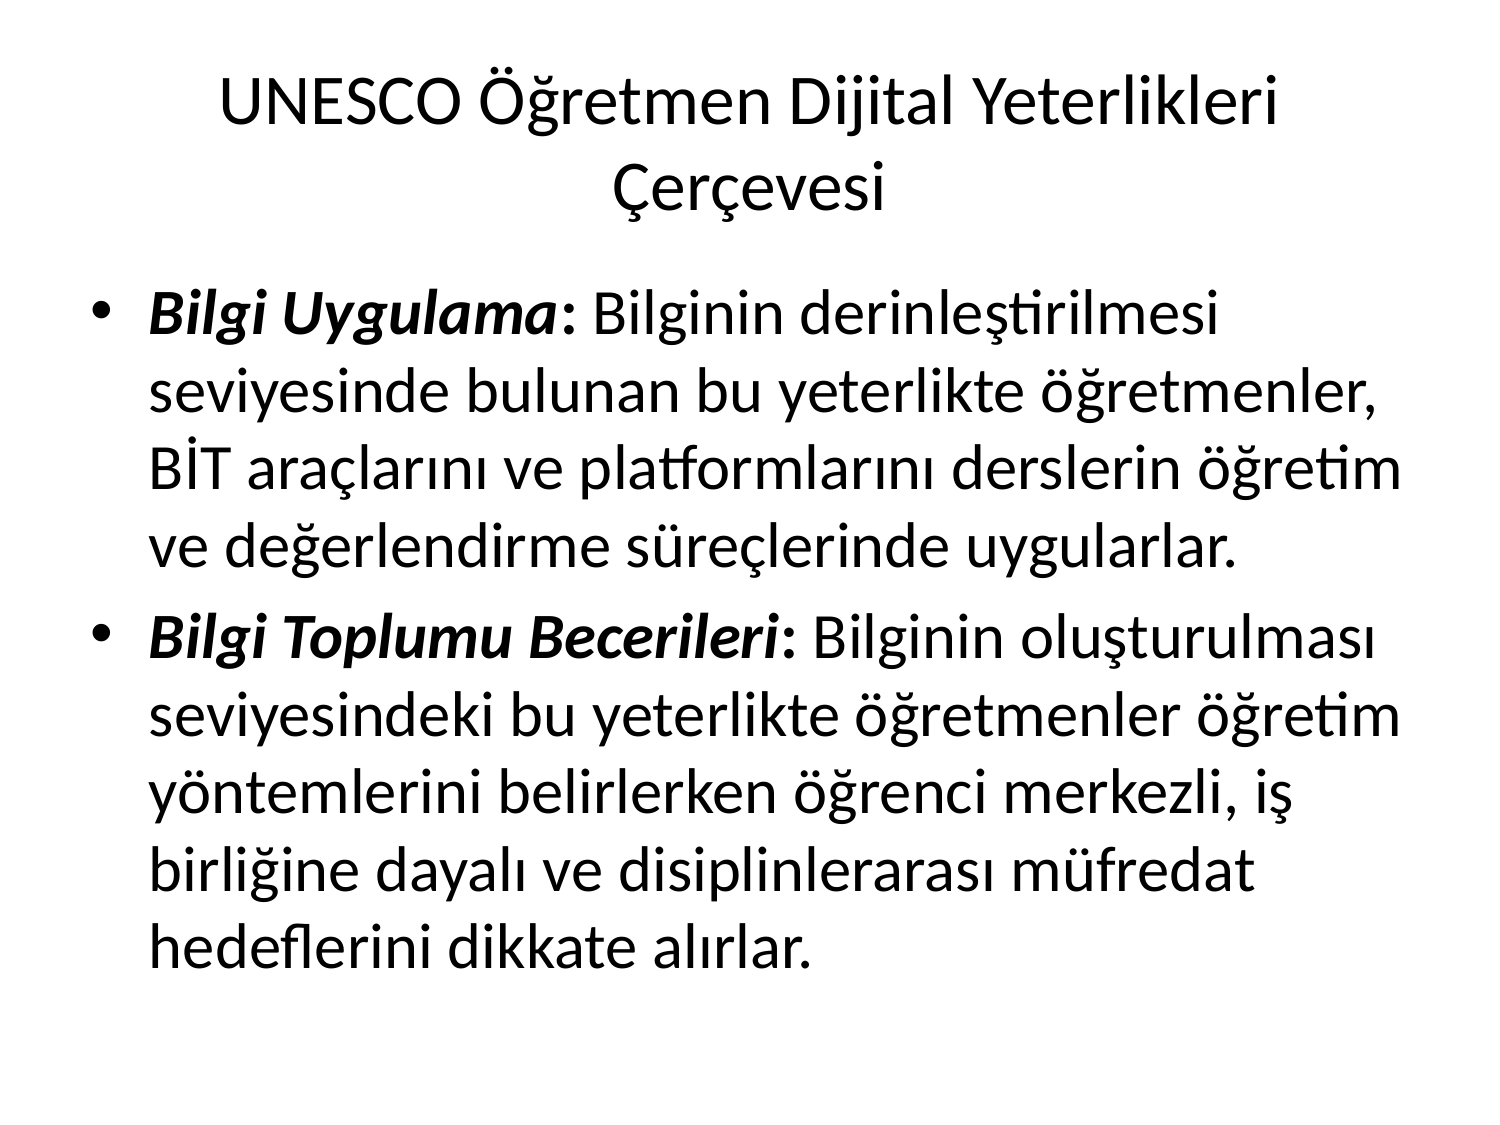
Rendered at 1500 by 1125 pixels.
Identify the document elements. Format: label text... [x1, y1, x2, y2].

title UNESCO Öğretmen Dijital Yeterlikleri Çerçevesi [75, 45, 1425, 233]
list Bilgi Uygulama: Bilginin derinleştirilmesi seviyesinde bulunan bu yeterlikte öğretmenler, BİT araçlarını ve platformlarını derslerin öğretim ve değerlendirme süreçlerinde uygularlar. Bilgi Toplumu Becerileri: Bilginin oluşturulması seviyesindeki bu yeterlikte öğretmenler öğretim yöntemlerini belirlerken öğrenci merkezli, iş birliğine dayalı ve disiplinlerarası müfredat hedeflerini dikkate alırlar. [75, 262, 1425, 1005]
